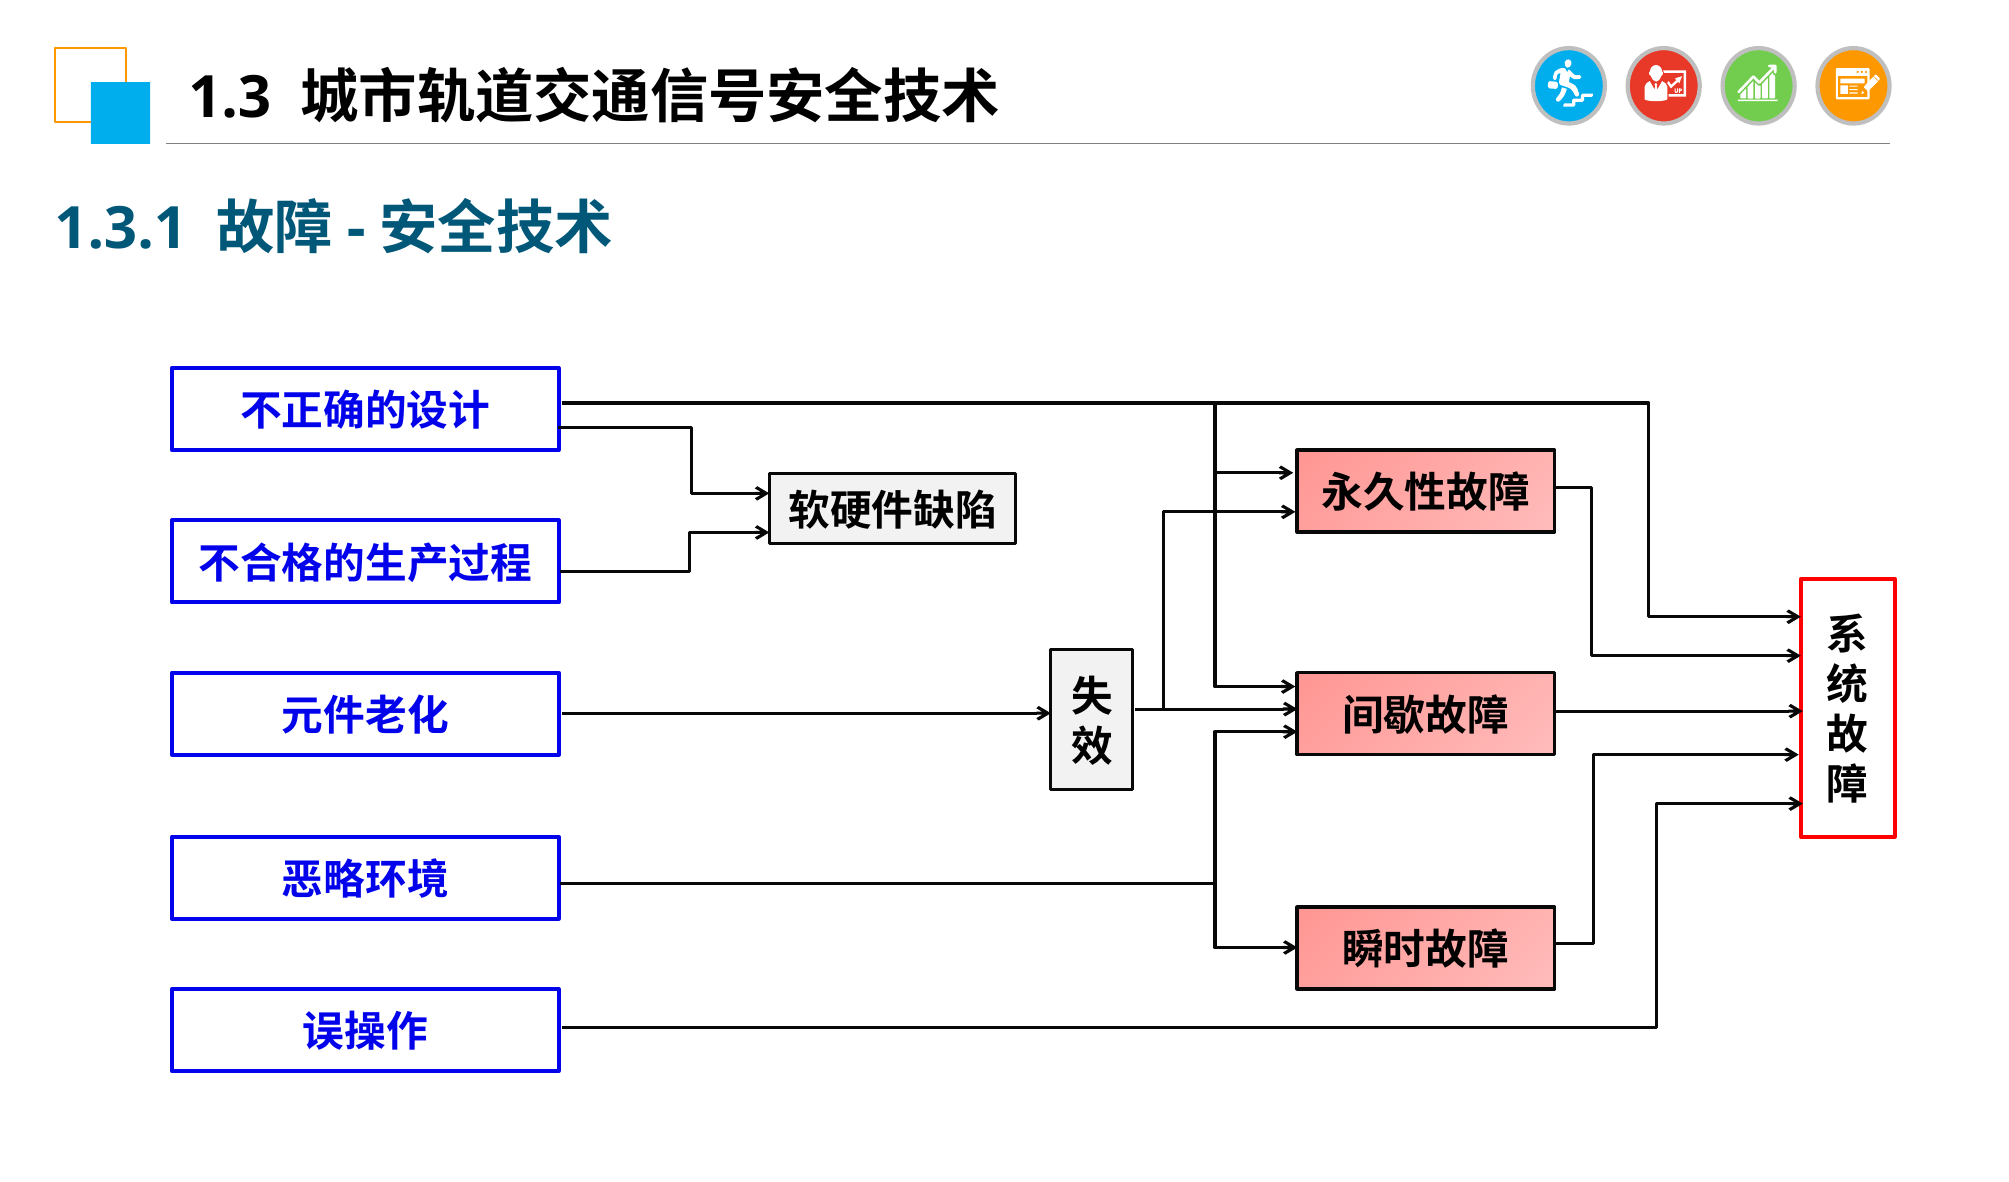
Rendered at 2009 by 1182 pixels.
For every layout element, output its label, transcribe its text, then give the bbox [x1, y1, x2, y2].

text_box [1216, 402, 1650, 581]
text_box [1717, 796, 1803, 820]
text_box 恶略环境 [170, 835, 561, 921]
text_box [1164, 701, 1298, 717]
text_box 失效 [1049, 647, 1135, 792]
text_box [1554, 703, 1803, 719]
text_box 元件老化 [170, 671, 561, 757]
text_box [561, 706, 1051, 721]
text_box 软硬件缺陷 [768, 471, 1018, 546]
text_box [557, 427, 770, 501]
text_box [1214, 565, 1296, 694]
text_box 误操作 [170, 987, 561, 1073]
text_box [1214, 724, 1298, 909]
text_box [559, 525, 770, 572]
text_box [561, 402, 1215, 511]
text_box 1.3.1 故障-安全技术 [33, 180, 633, 271]
text_box 系统故障 [1799, 577, 1897, 839]
text_box 不正确的设计 [170, 366, 561, 452]
text_box [1214, 402, 1246, 511]
text_box [1556, 747, 1799, 944]
text_box [1215, 465, 1294, 481]
text_box [1726, 603, 1801, 624]
text_box [1163, 504, 1296, 710]
text_box [561, 841, 1658, 1028]
text_box 不合格的生产过程 [170, 518, 561, 604]
text_box [1554, 486, 1801, 663]
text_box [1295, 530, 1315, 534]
text_box 1.3 城市轨道交通信号安全技术 [173, 51, 1015, 137]
text_box 间歇故障 [1295, 671, 1557, 757]
